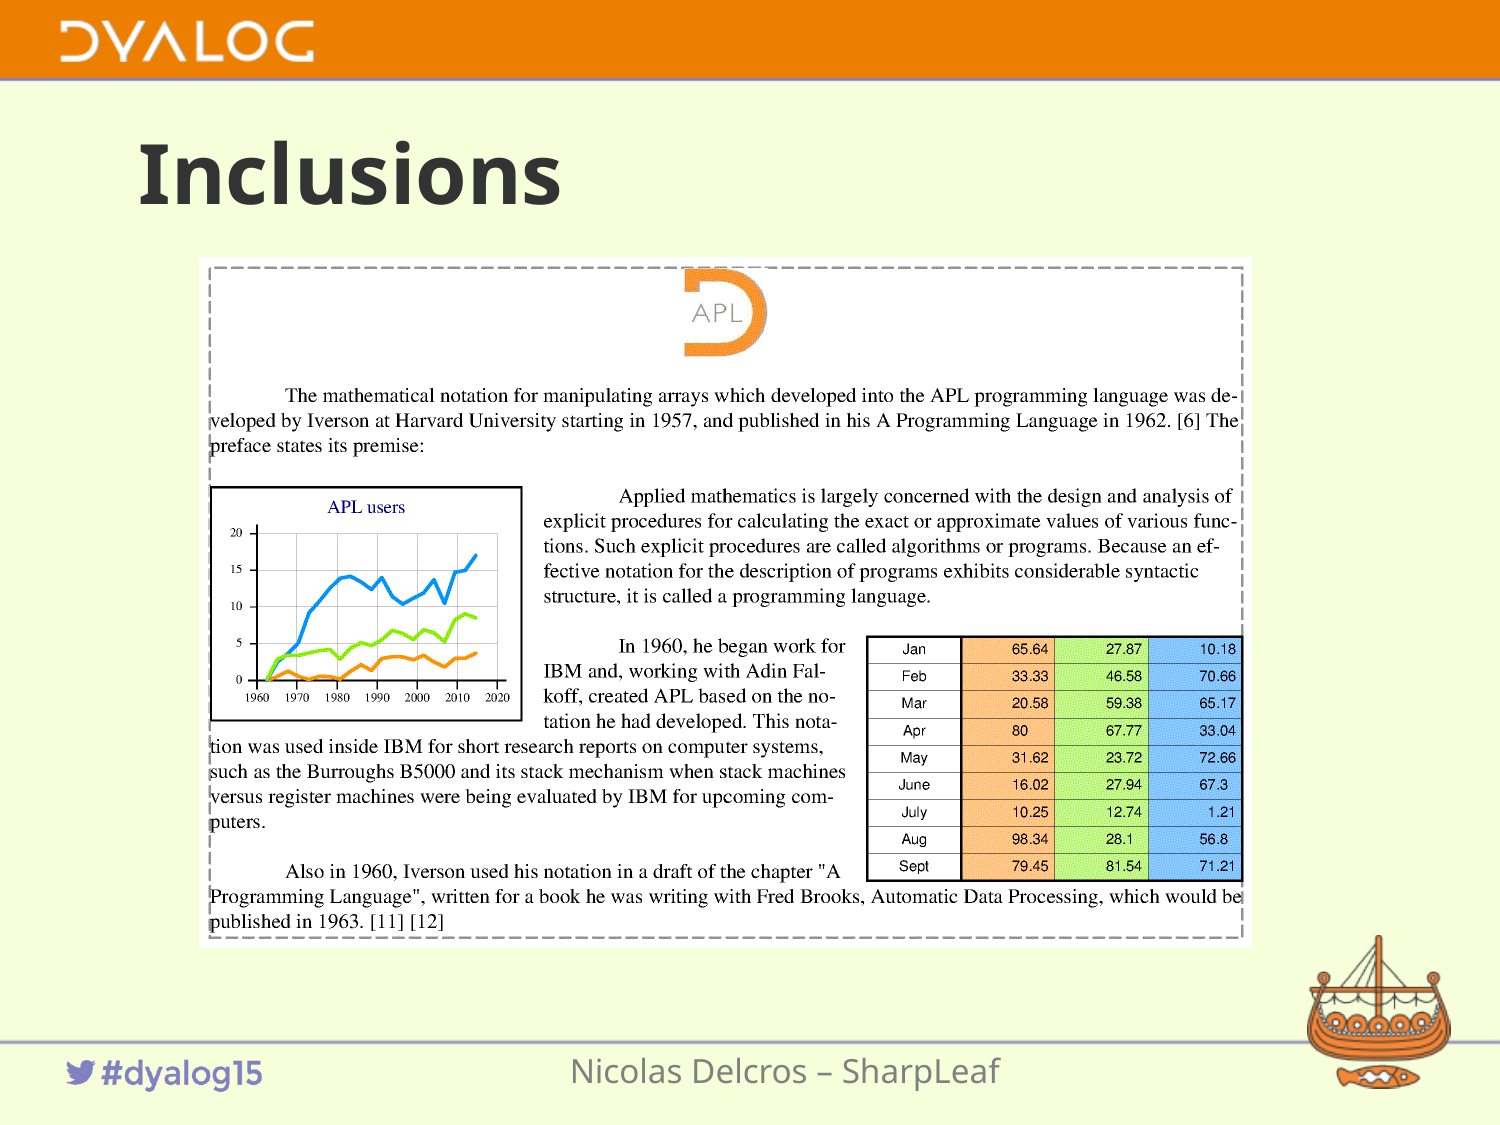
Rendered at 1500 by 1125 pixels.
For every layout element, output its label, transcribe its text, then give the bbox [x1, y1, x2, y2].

picture [0, 0, 1500, 1125]
text_box Inclusions [123, 113, 1376, 254]
